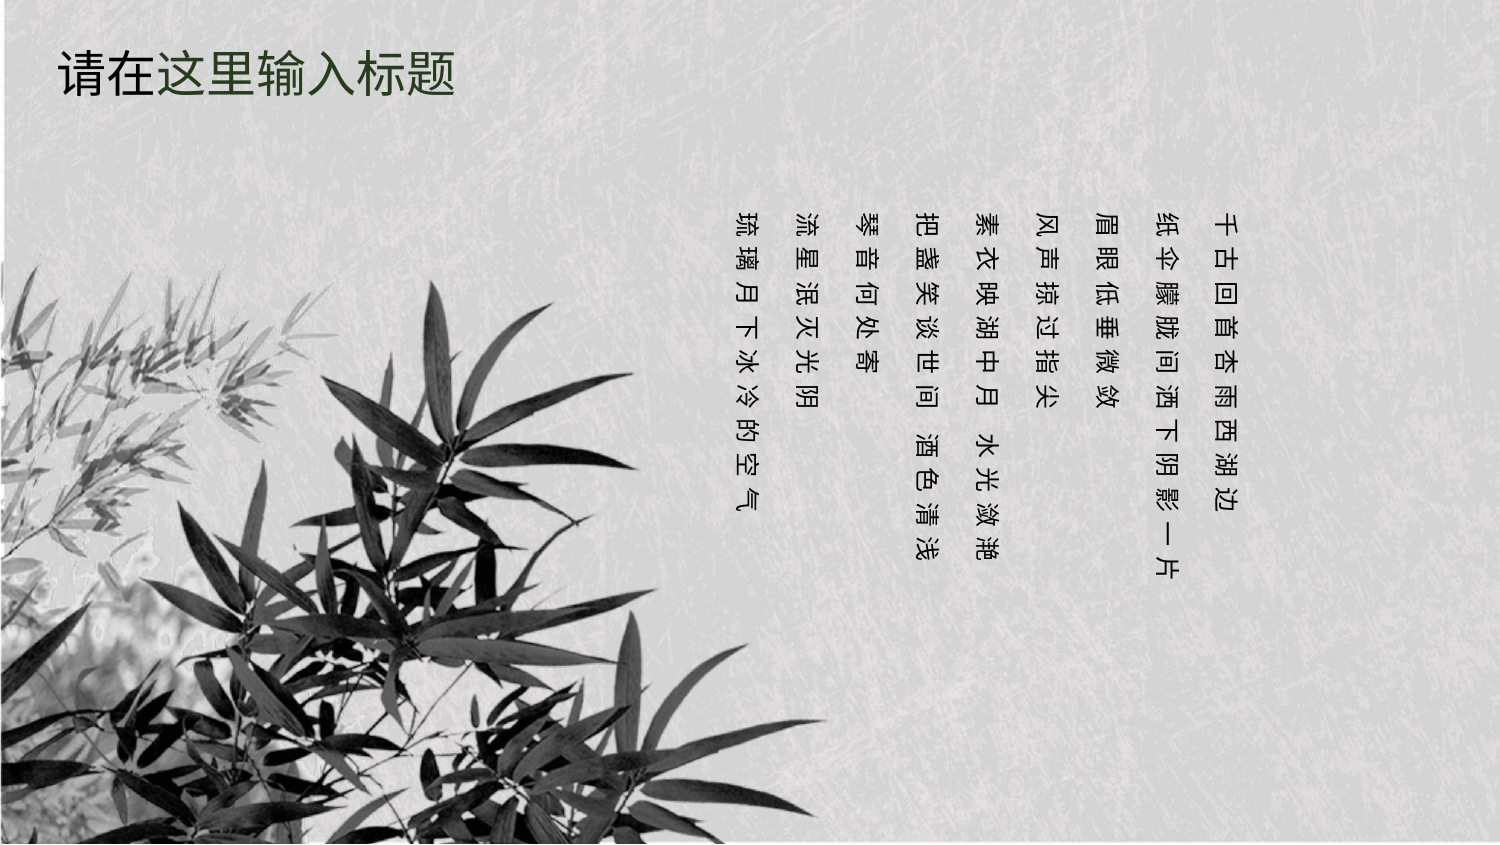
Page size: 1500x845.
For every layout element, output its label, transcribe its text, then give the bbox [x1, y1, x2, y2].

picture [0, 0, 1500, 844]
text_box 千古回首杏雨西湖边 纸伞朦胧间洒下阴影一片 眉眼低垂微敛 风声掠过指尖 素衣映湖中月 水光潋滟 把盏笑谈世间 酒色清浅 琴音何处寄 流星泯灭光阴 琉璃月下冰冷的空气 [844, 197, 1251, 731]
text_box 请在这里输入标题 [45, 36, 647, 109]
